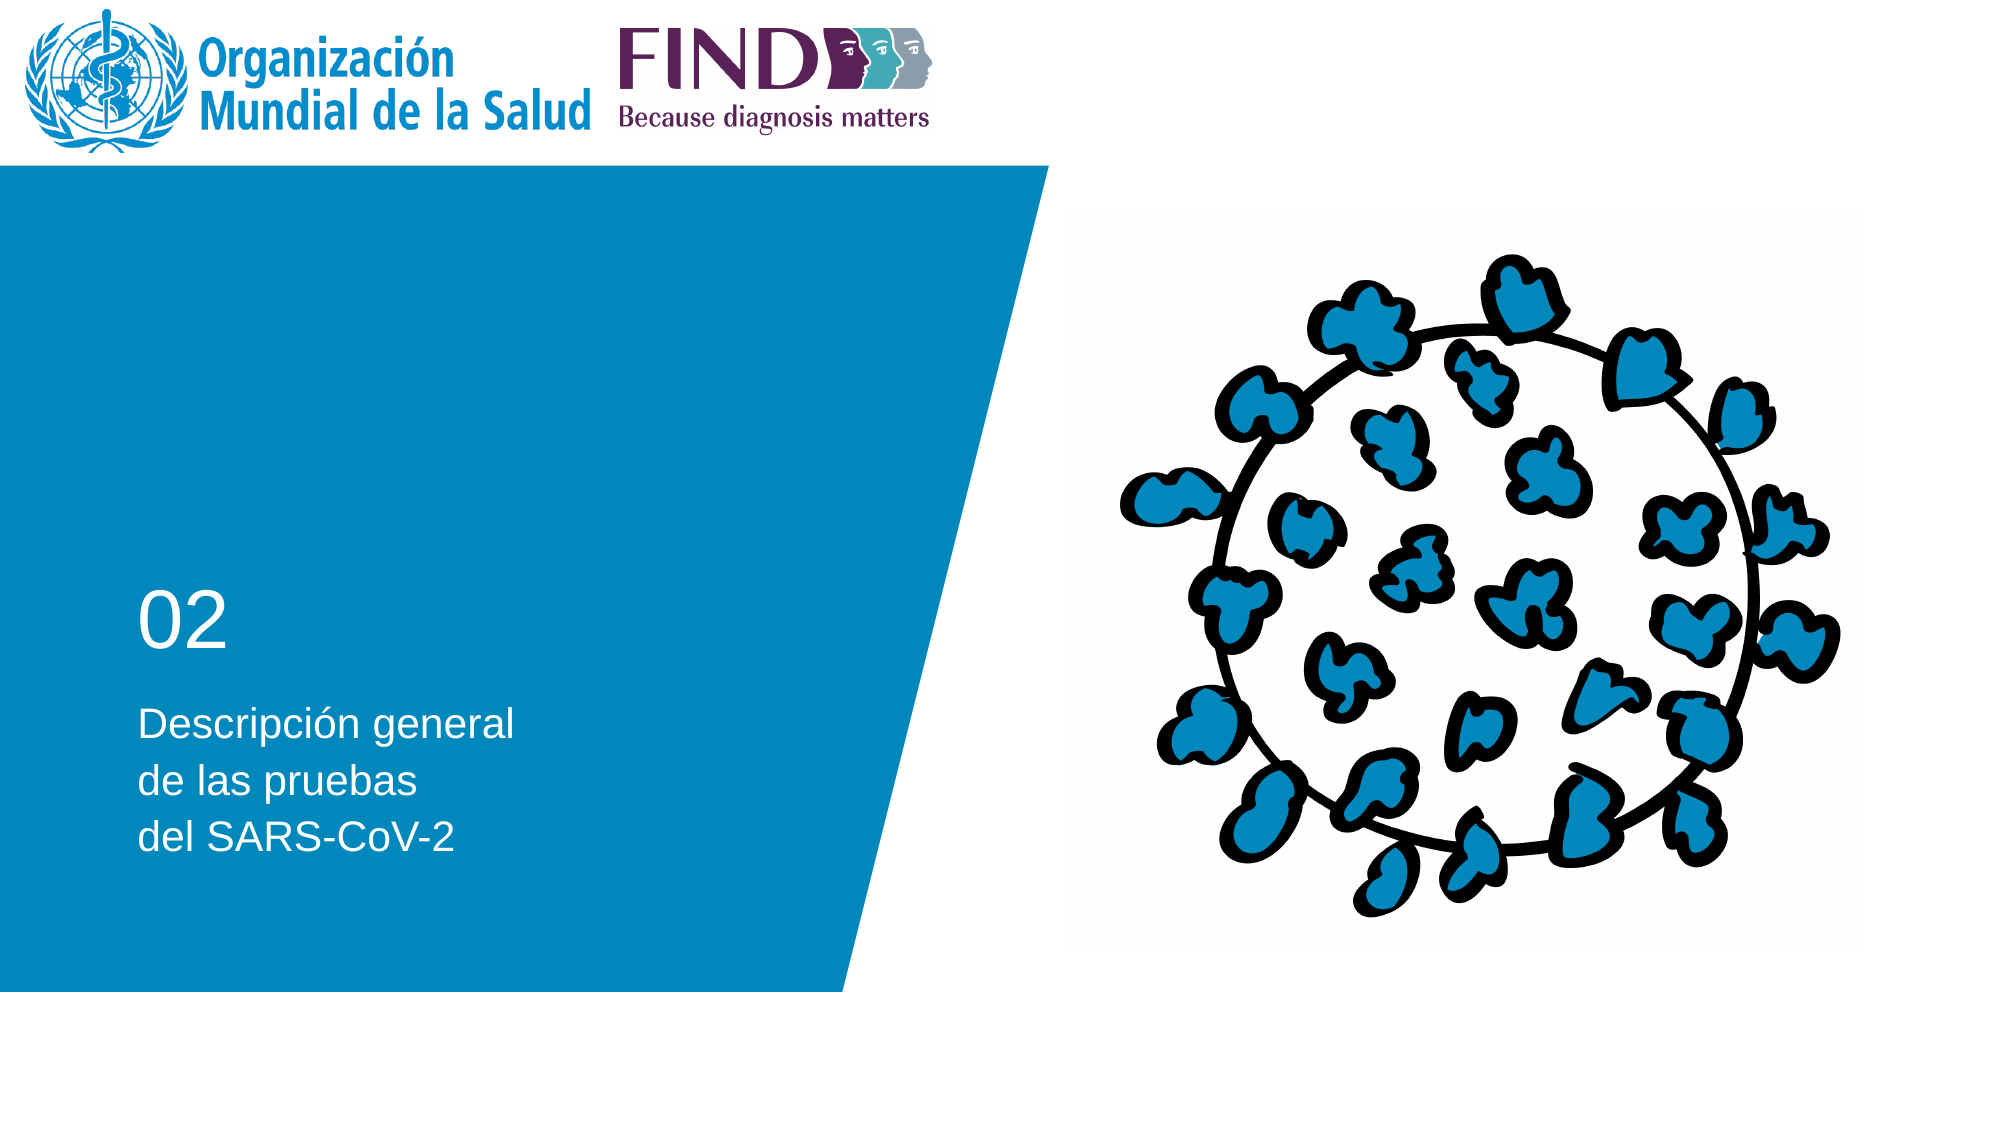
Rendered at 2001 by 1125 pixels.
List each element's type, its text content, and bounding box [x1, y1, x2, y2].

picture [141, 79, 160, 114]
title 02 [137, 184, 891, 667]
subtitle Descripción general de las pruebas del SARS-CoV-2 [137, 691, 793, 863]
picture [128, 79, 138, 97]
picture [75, 79, 88, 98]
picture [108, 60, 118, 66]
picture [64, 41, 85, 76]
picture [576, 107, 583, 123]
picture [110, 23, 143, 53]
picture [53, 41, 72, 76]
picture [53, 79, 62, 91]
picture [75, 57, 91, 76]
picture [57, 96, 73, 114]
picture [86, 96, 104, 109]
picture [133, 79, 149, 106]
picture [86, 46, 104, 61]
picture [79, 106, 104, 120]
picture [71, 108, 142, 131]
picture [94, 144, 119, 153]
picture [133, 52, 149, 76]
picture [64, 79, 72, 90]
picture [94, 81, 104, 96]
picture [87, 82, 96, 90]
picture [25, 9, 590, 153]
picture [125, 58, 136, 68]
picture [109, 79, 113, 91]
picture [141, 41, 160, 76]
picture [618, 26, 934, 137]
picture [1068, 209, 1863, 949]
